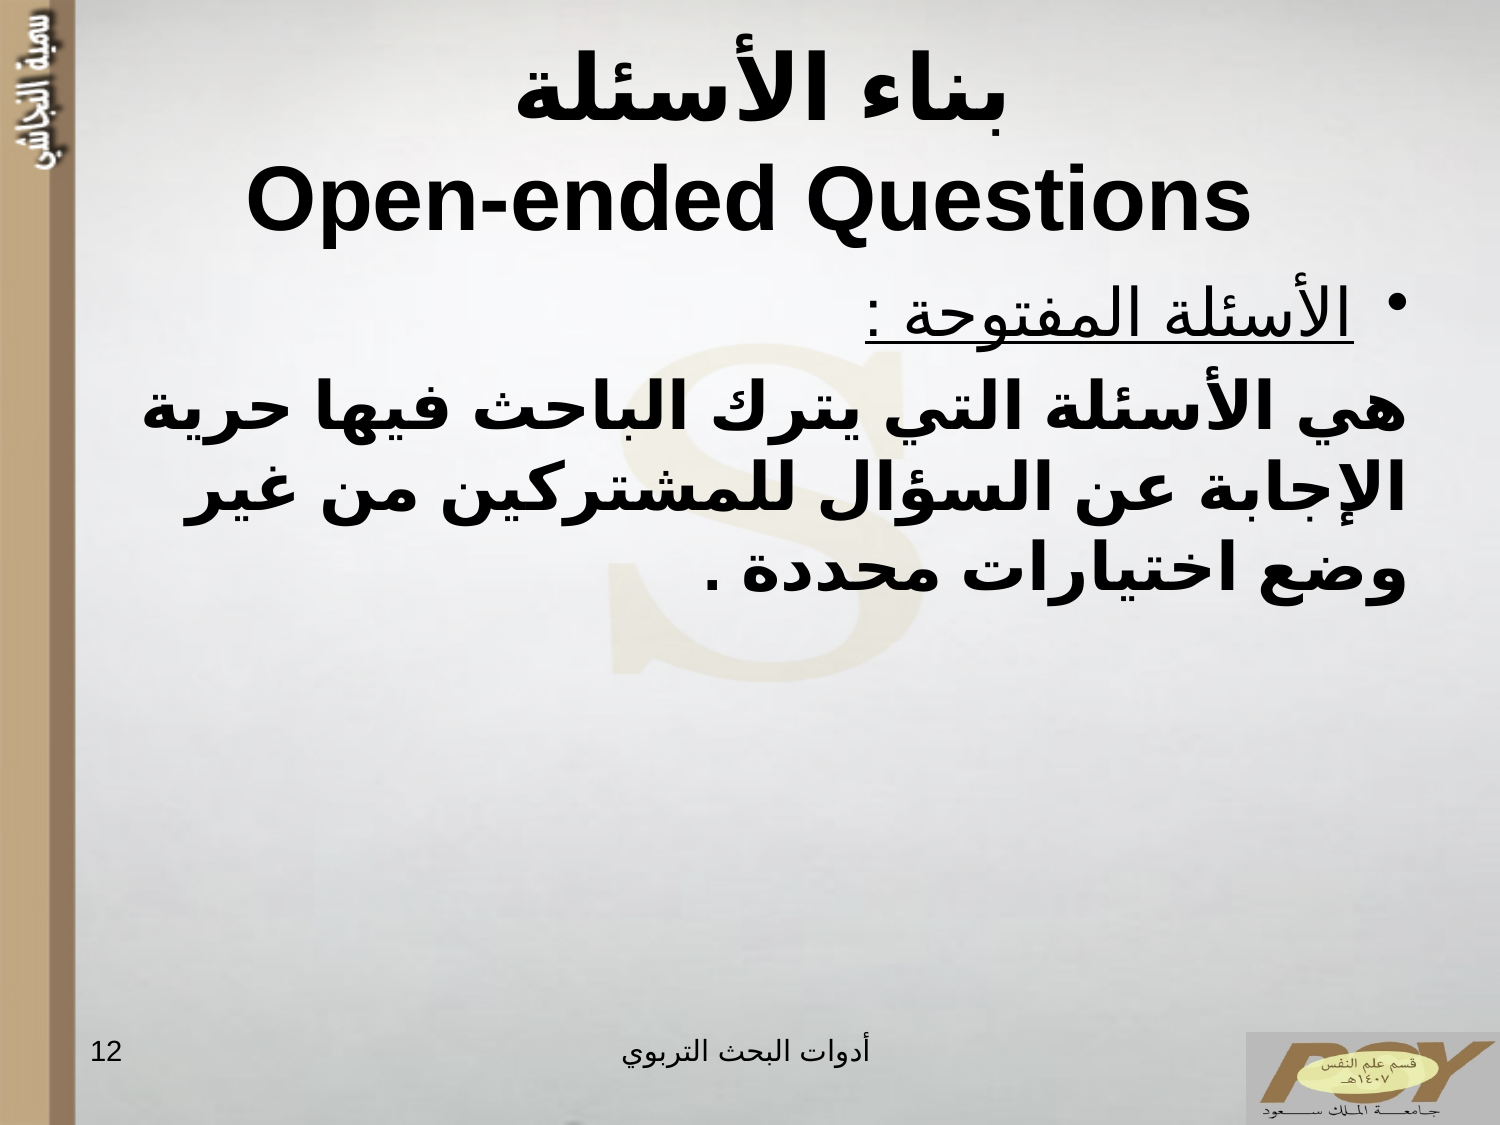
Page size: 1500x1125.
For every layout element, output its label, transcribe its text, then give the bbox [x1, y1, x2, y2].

picture [0, 0, 1500, 1125]
list الأسئلة المفتوحة : هي الأسئلة التي يترك الباحث فيها حرية الإجابة عن السؤال للمشتركين من غير وضع اختيارات محددة . [75, 262, 1425, 1005]
footer أدوات البحث التربوي [512, 1024, 988, 1103]
slide_number 12 [75, 1024, 425, 1103]
title بناء الأسئلة Open-ended Questions [75, 45, 1425, 233]
